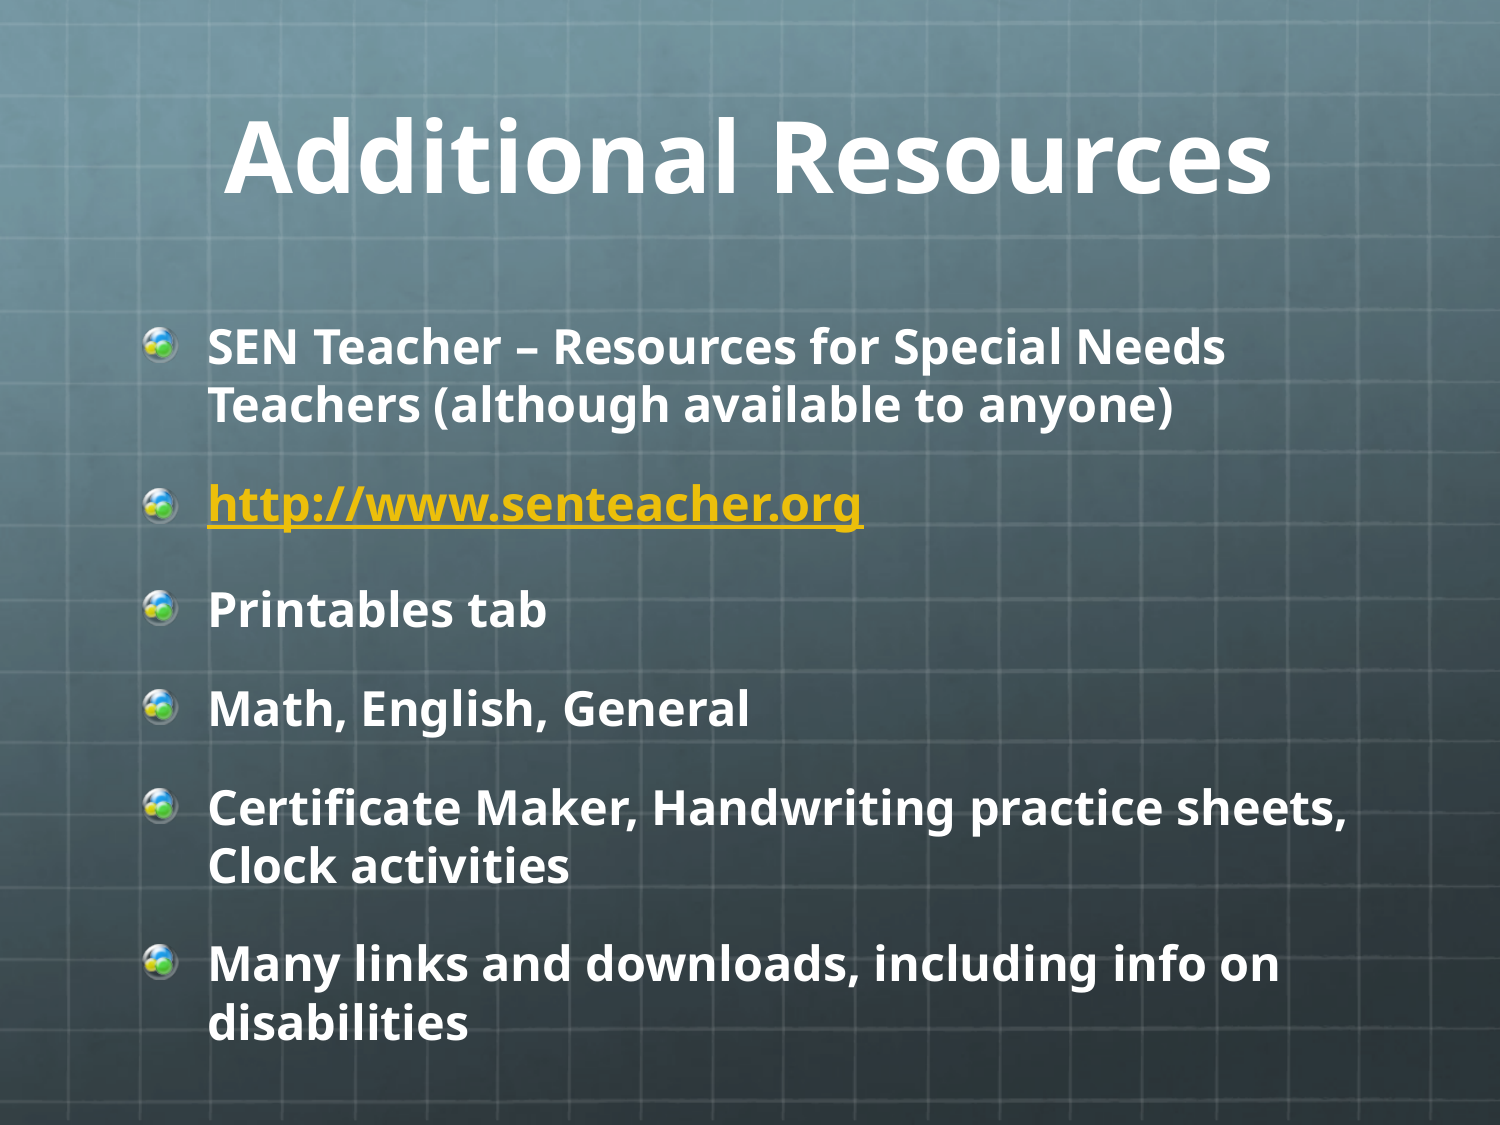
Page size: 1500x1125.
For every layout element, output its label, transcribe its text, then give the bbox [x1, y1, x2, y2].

list SEN Teacher – Resources for Special Needs Teachers (although available to anyone) http://www.senteacher.org Printables tab Math, English, General Certificate Maker, Handwriting practice sheets, Clock activities Many links and downloads, including info on disabilities [127, 308, 1413, 1063]
picture [0, 0, 1500, 1125]
title Additional Resources [127, 17, 1372, 289]
